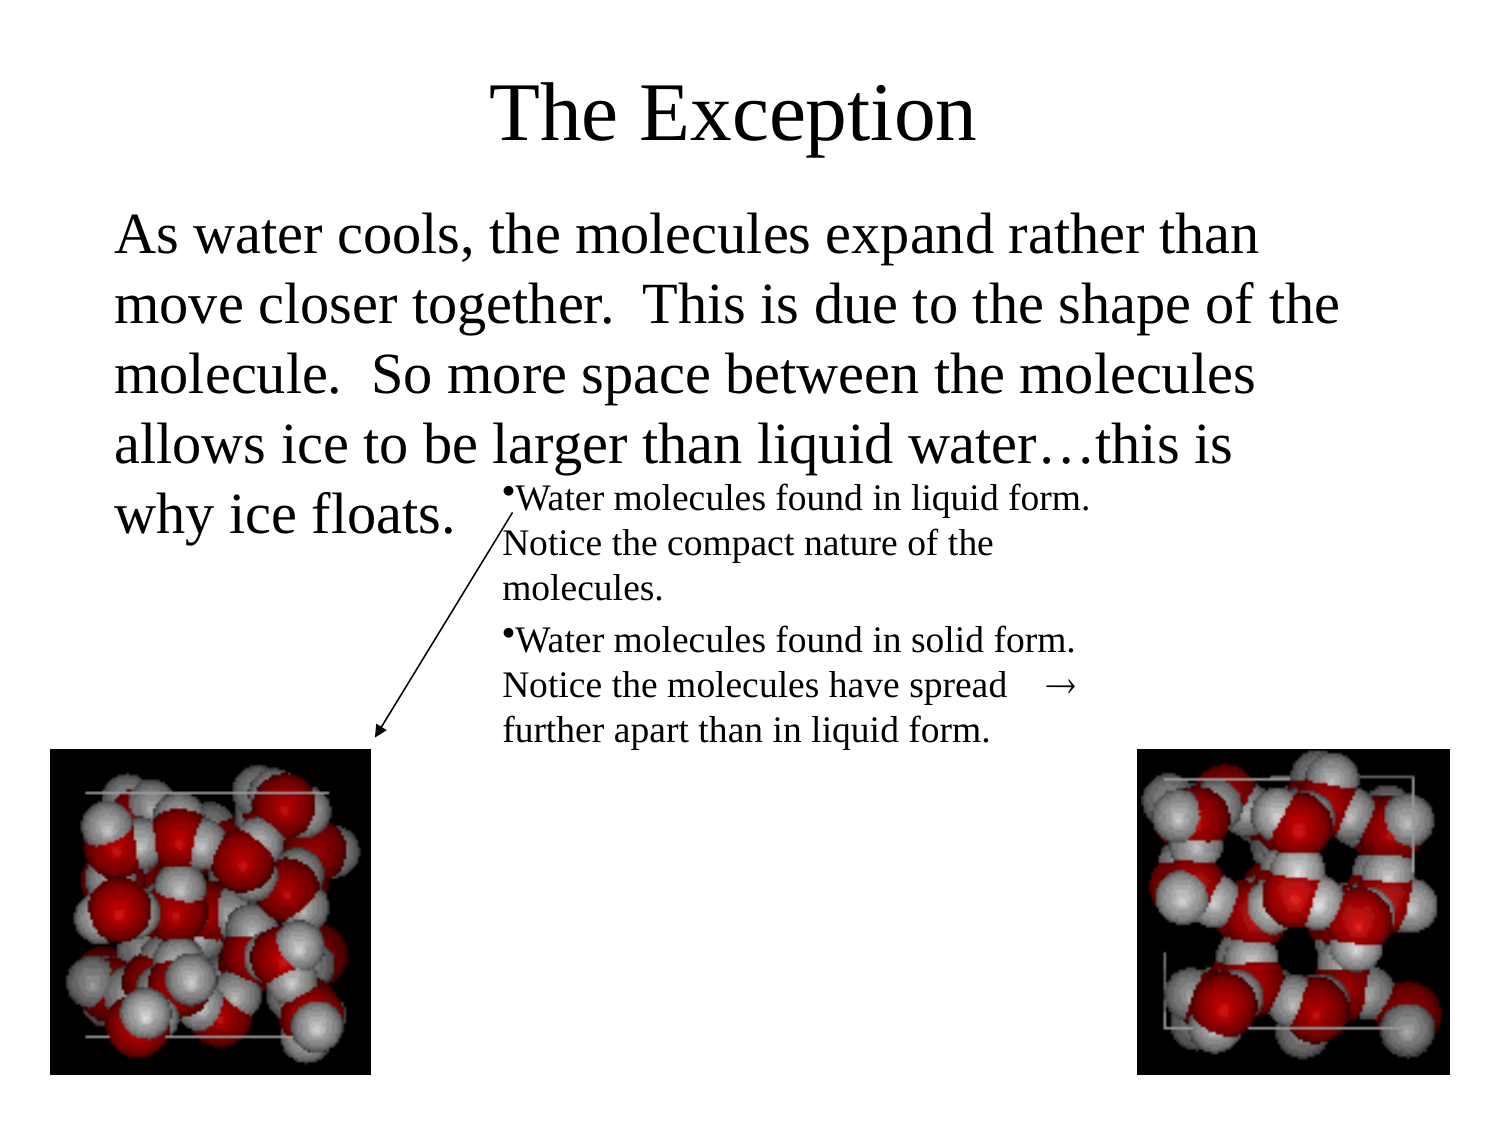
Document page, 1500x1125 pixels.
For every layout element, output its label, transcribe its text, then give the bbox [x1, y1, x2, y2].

picture [49, 749, 371, 1076]
picture [1137, 749, 1451, 1076]
text_box Water molecules found in liquid form. Notice the compact nature of the molecules. Water molecules found in solid form. Notice the molecules have spread  further apart than in liquid form. [487, 465, 1163, 758]
text_box [375, 512, 513, 738]
text_box As water cools, the molecules expand rather than move closer together. This is due to the shape of the molecule. So more space between the molecules allows ice to be larger than liquid water…this is why ice floats. [99, 187, 1363, 553]
text_box The Exception [474, 50, 1075, 165]
